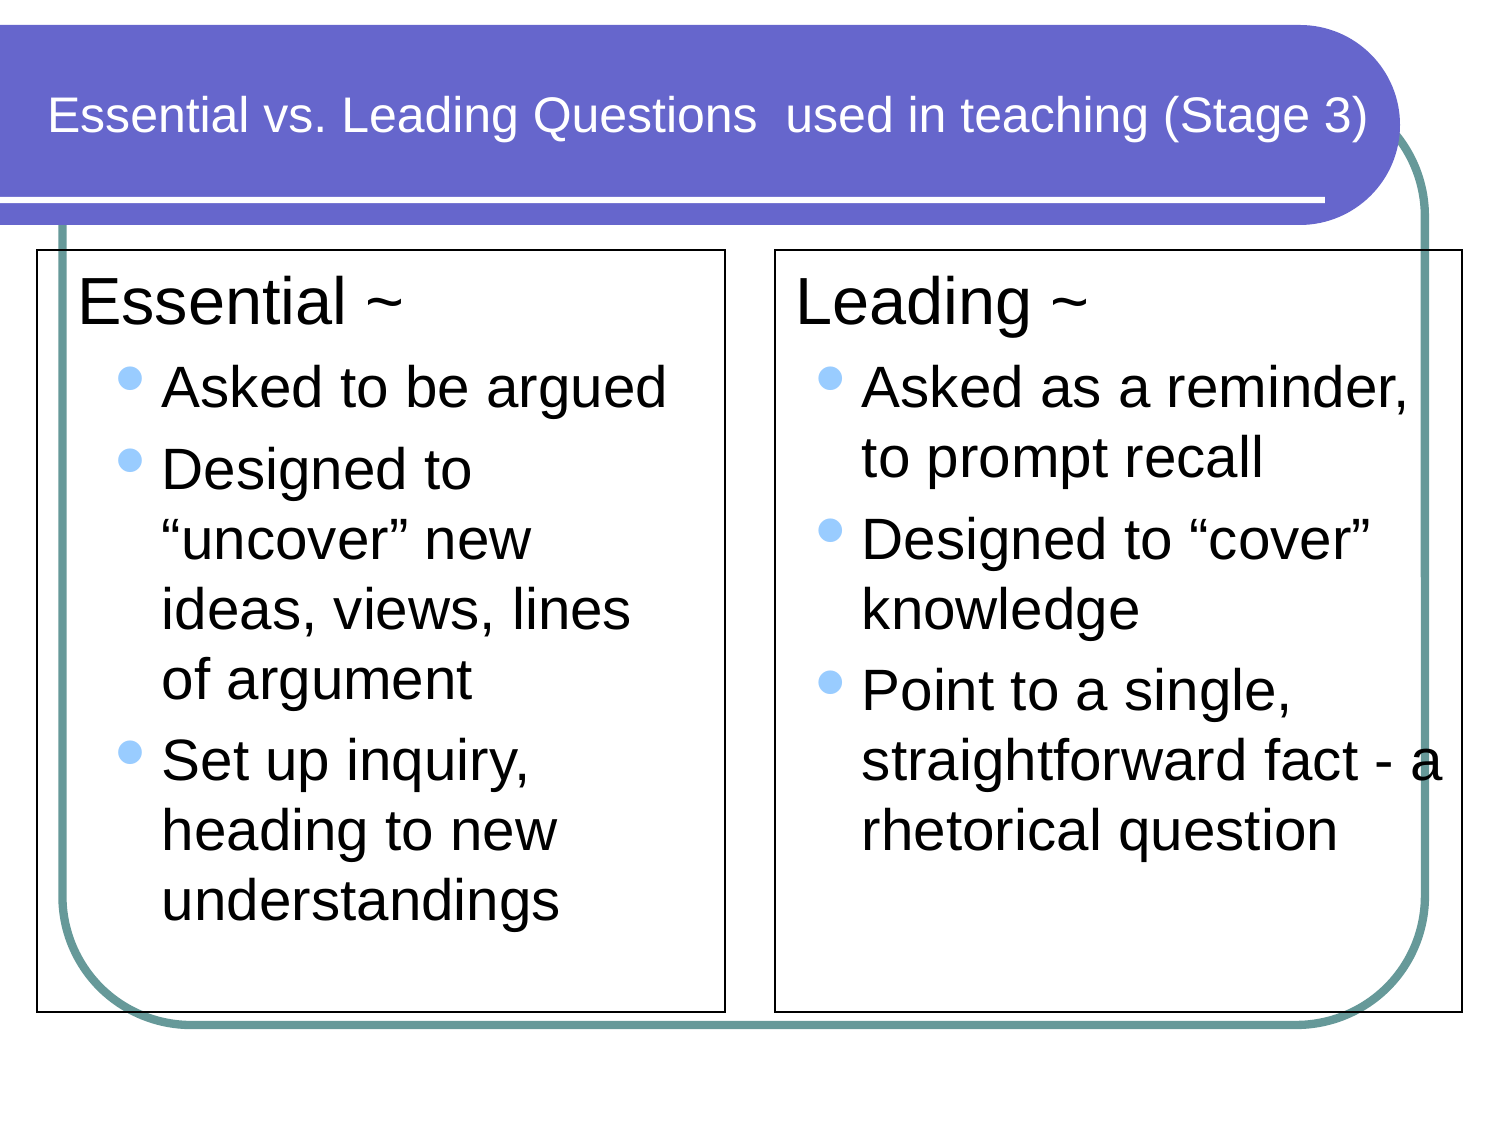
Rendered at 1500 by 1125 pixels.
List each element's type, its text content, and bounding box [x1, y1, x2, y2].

list Leading ~ Asked as a reminder, to prompt recall Designed to “cover” knowledge Point to a single, straightforward fact - a rhetorical question [724, 249, 1463, 1038]
text_box [774, 249, 1463, 1013]
list Essential ~ Asked to be argued Designed to “uncover” new ideas, views, lines of argument Set up inquiry, heading to new understandings [24, 249, 711, 940]
title Essential vs. Leading Questions used in teaching (Stage 3) [31, 37, 1401, 188]
text_box [37, 249, 724, 1013]
